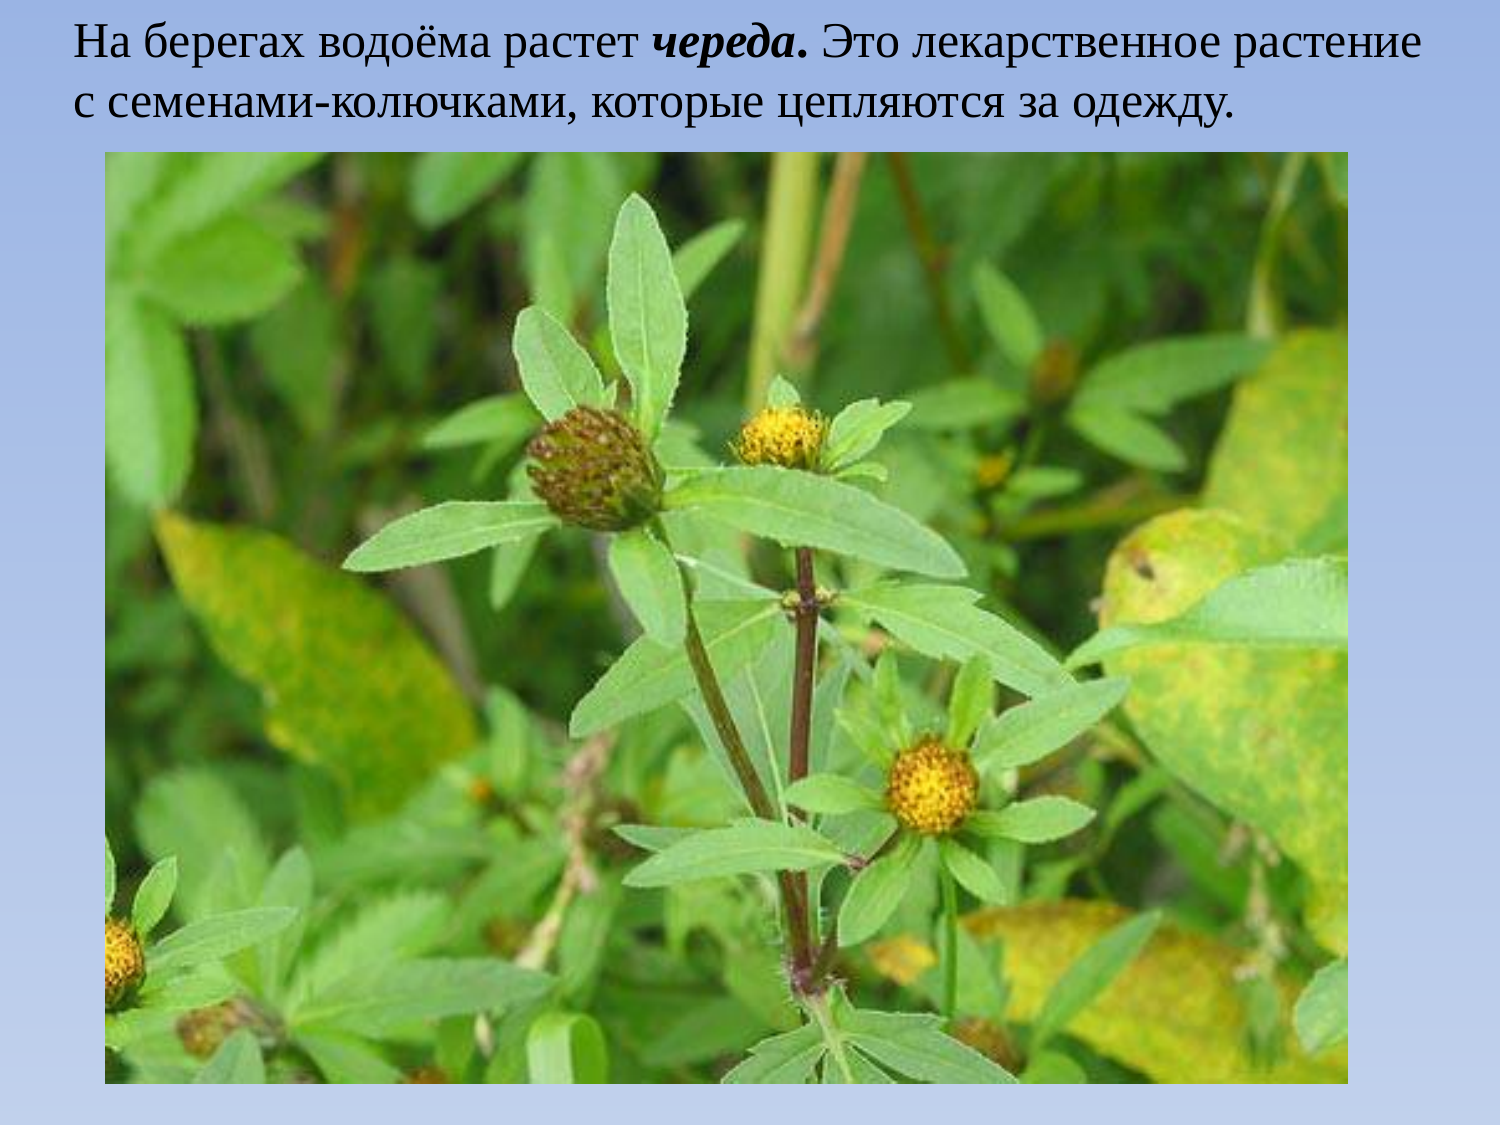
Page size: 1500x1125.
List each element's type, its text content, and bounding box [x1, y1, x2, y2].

text_box На берегах водоёма растет череда. Это лекарственное растение с семенами-колючками, которые цепляются за одежду. [58, 0, 1453, 135]
picture [105, 152, 1348, 1085]
